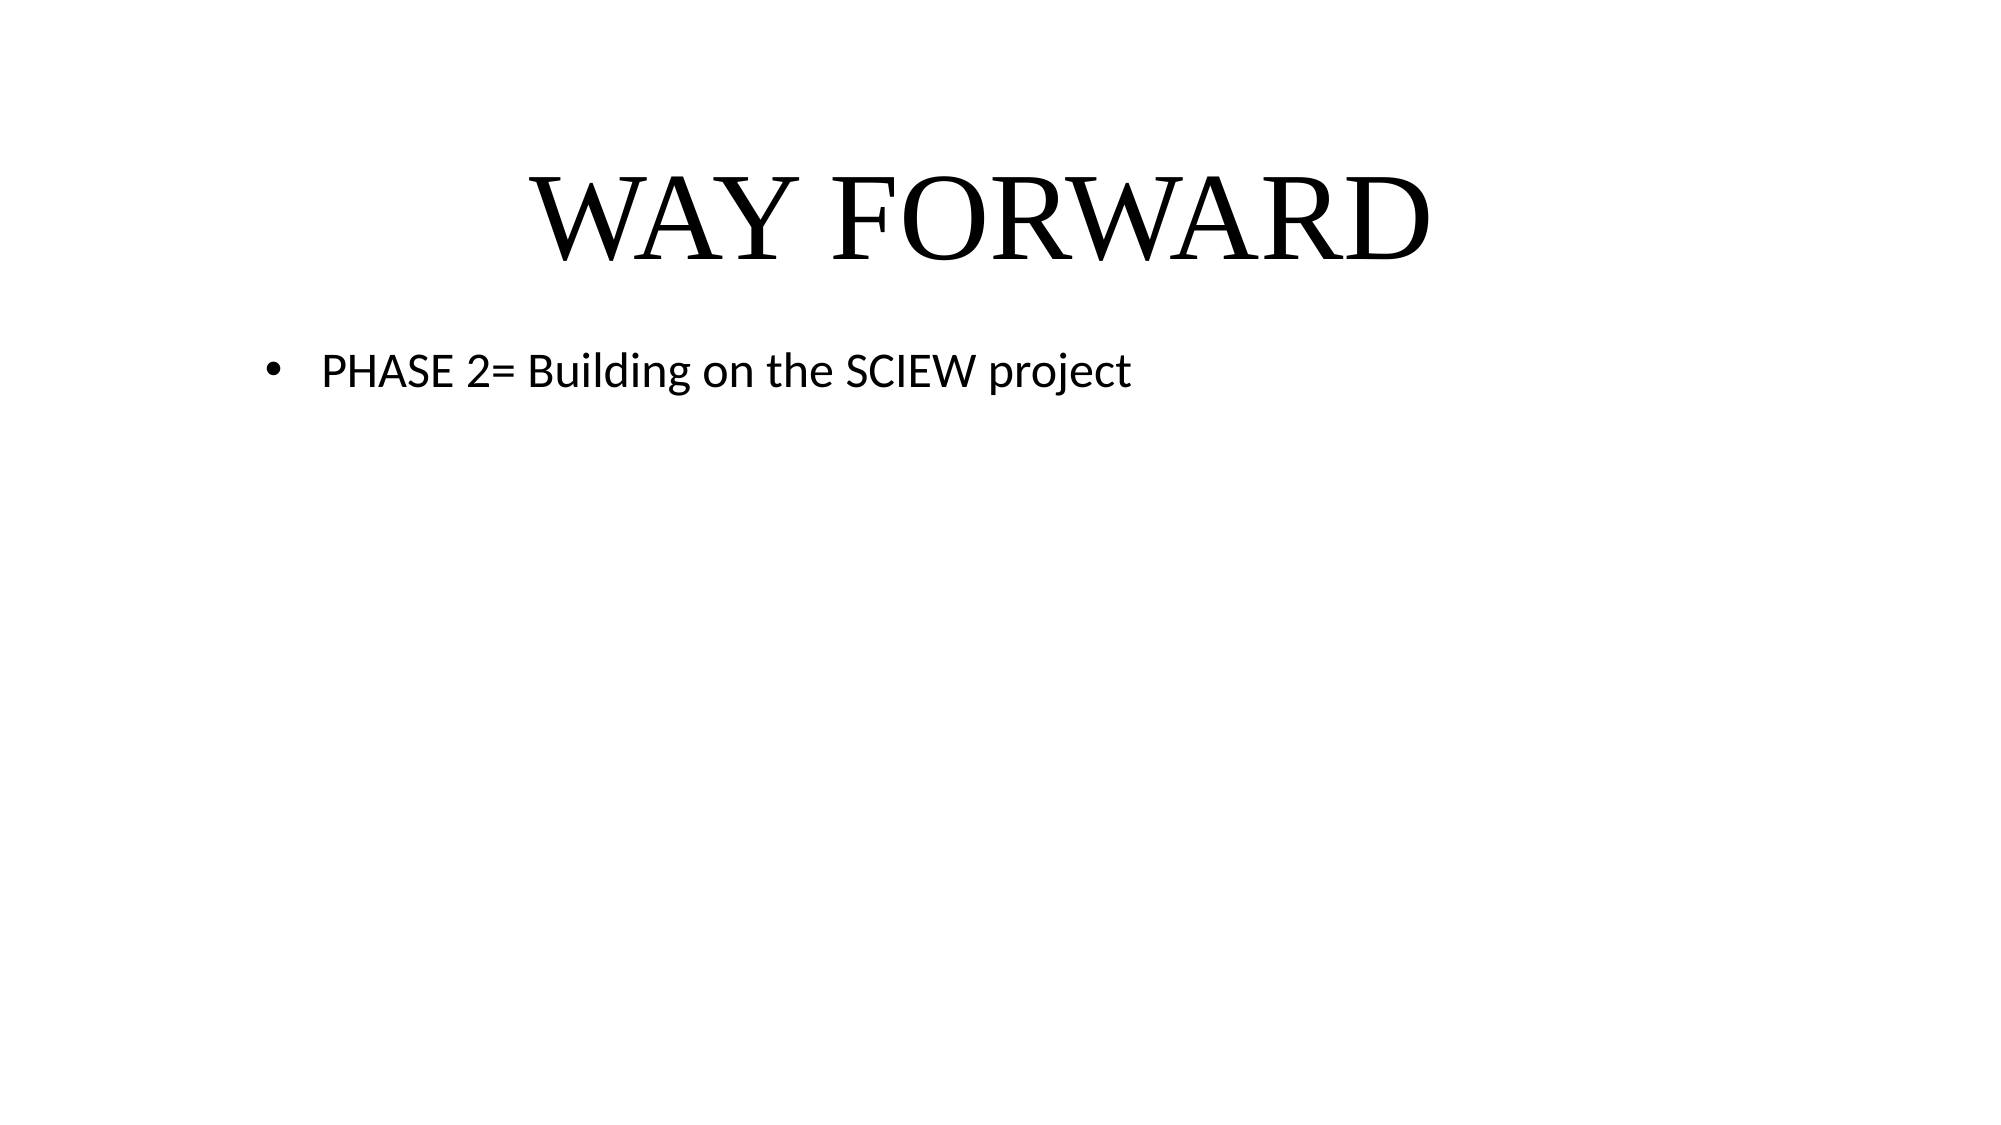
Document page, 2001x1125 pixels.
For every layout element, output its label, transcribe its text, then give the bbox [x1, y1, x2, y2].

subtitle PHASE 2= Building on the SCIEW project [249, 336, 1750, 548]
title WAY FORWARD [231, 119, 1732, 294]
